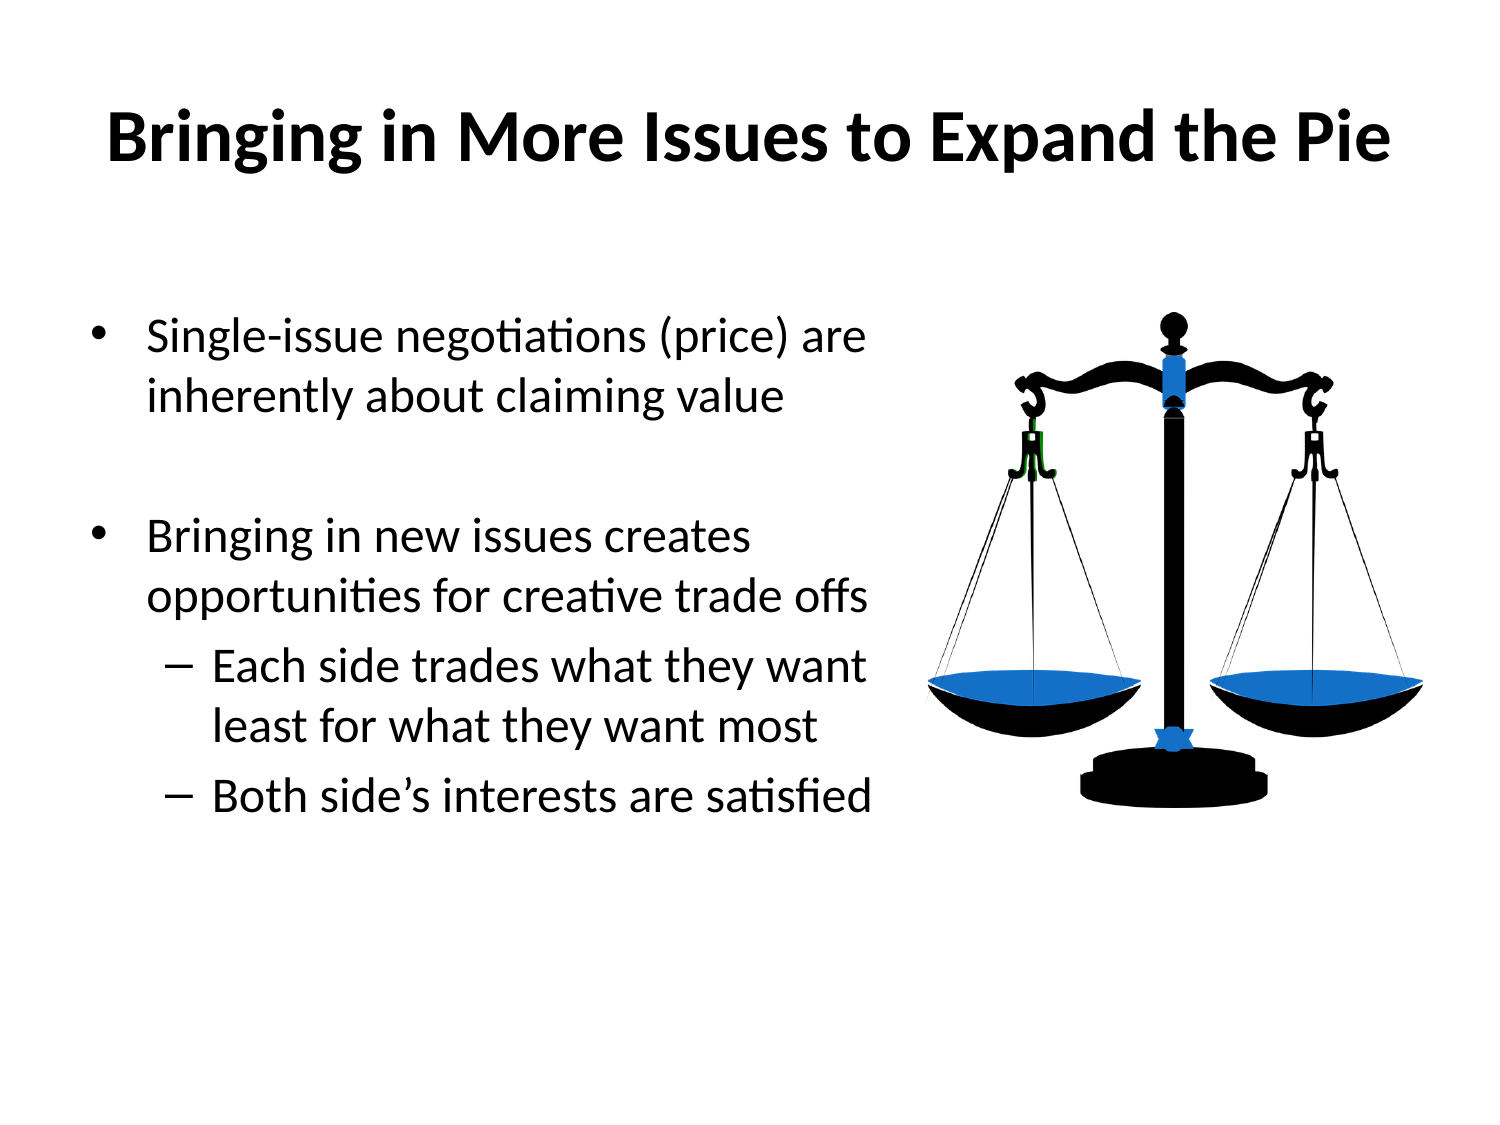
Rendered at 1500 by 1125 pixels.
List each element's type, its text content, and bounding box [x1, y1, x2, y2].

list Single-issue negotiations (price) are inherently about claiming value Bringing in new issues creates opportunities for creative trade offs Each side trades what they want least for what they want most Both side’s interests are satisfied [75, 295, 913, 1038]
picture [924, 312, 1423, 808]
title Bringing in More Issues to Expand the Pie [75, 37, 1425, 225]
